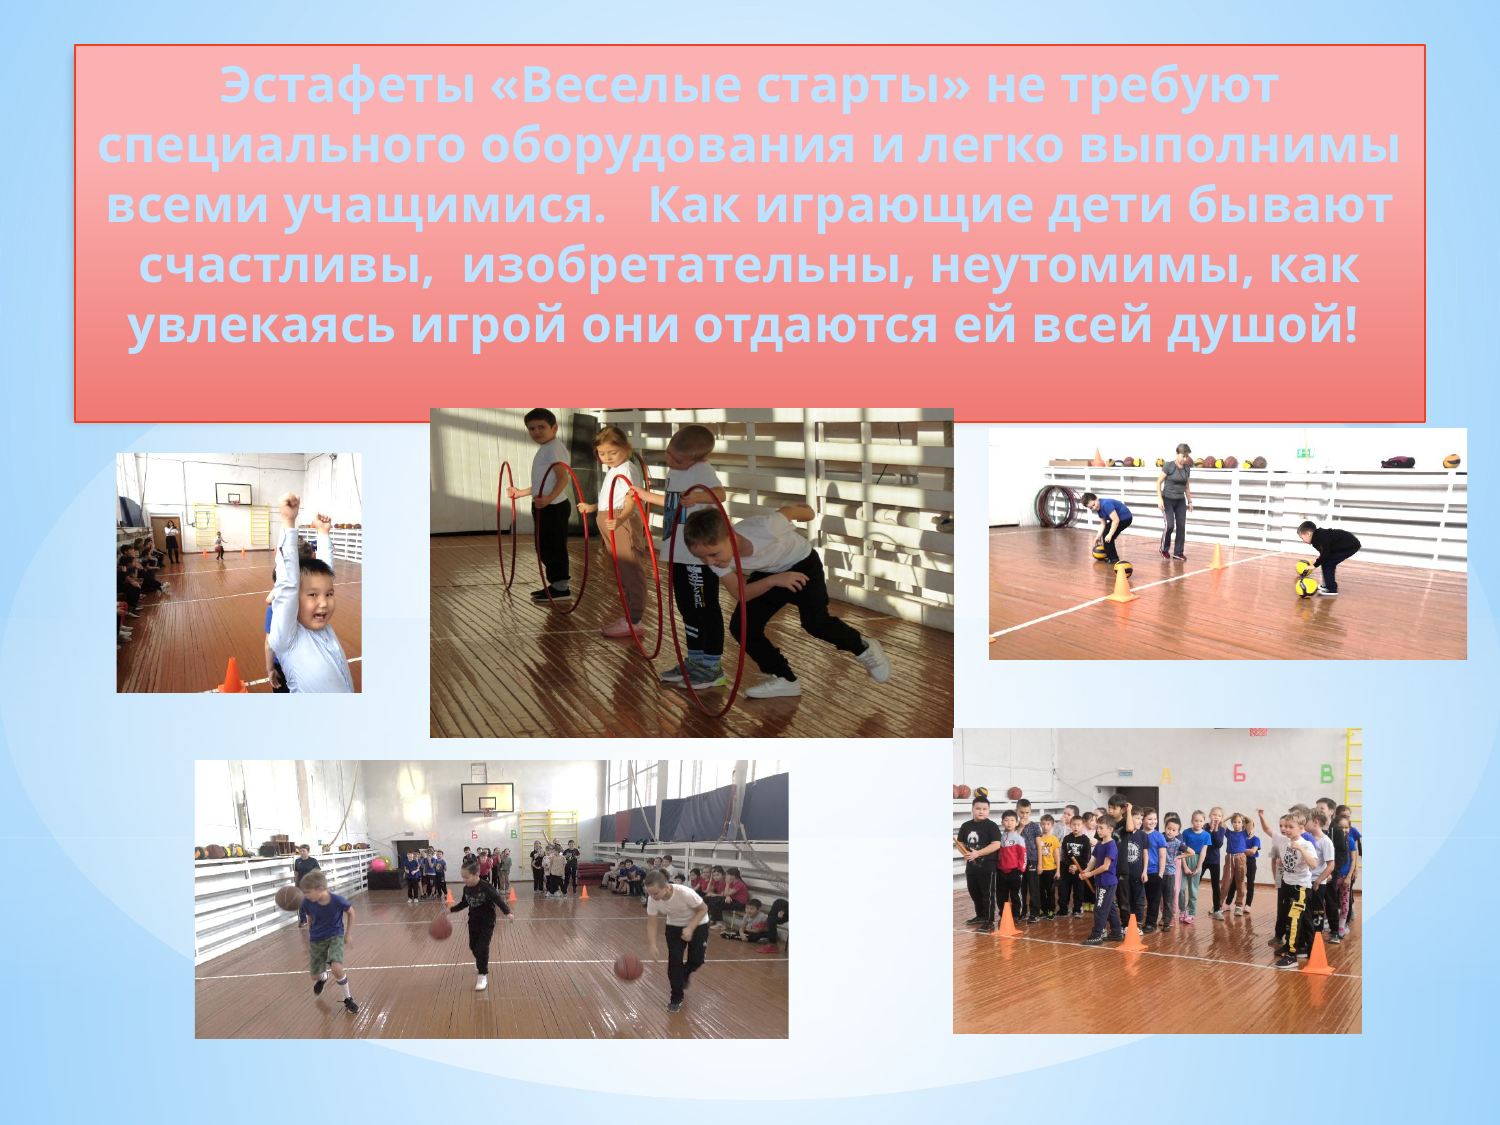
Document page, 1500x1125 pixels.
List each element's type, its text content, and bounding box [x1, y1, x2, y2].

picture [953, 728, 1362, 1035]
title Эстафеты «Веселые старты» не требуют специального оборудования и легко выполнимы всеми учащимися. Как играющие дети бывают счастливы, изобретательны, неутомимы, как увлекаясь игрой они отдаются ей всей душой! [74, 44, 1426, 423]
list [430, 407, 954, 739]
picture [116, 453, 362, 693]
picture [988, 428, 1468, 660]
picture [194, 759, 789, 1039]
